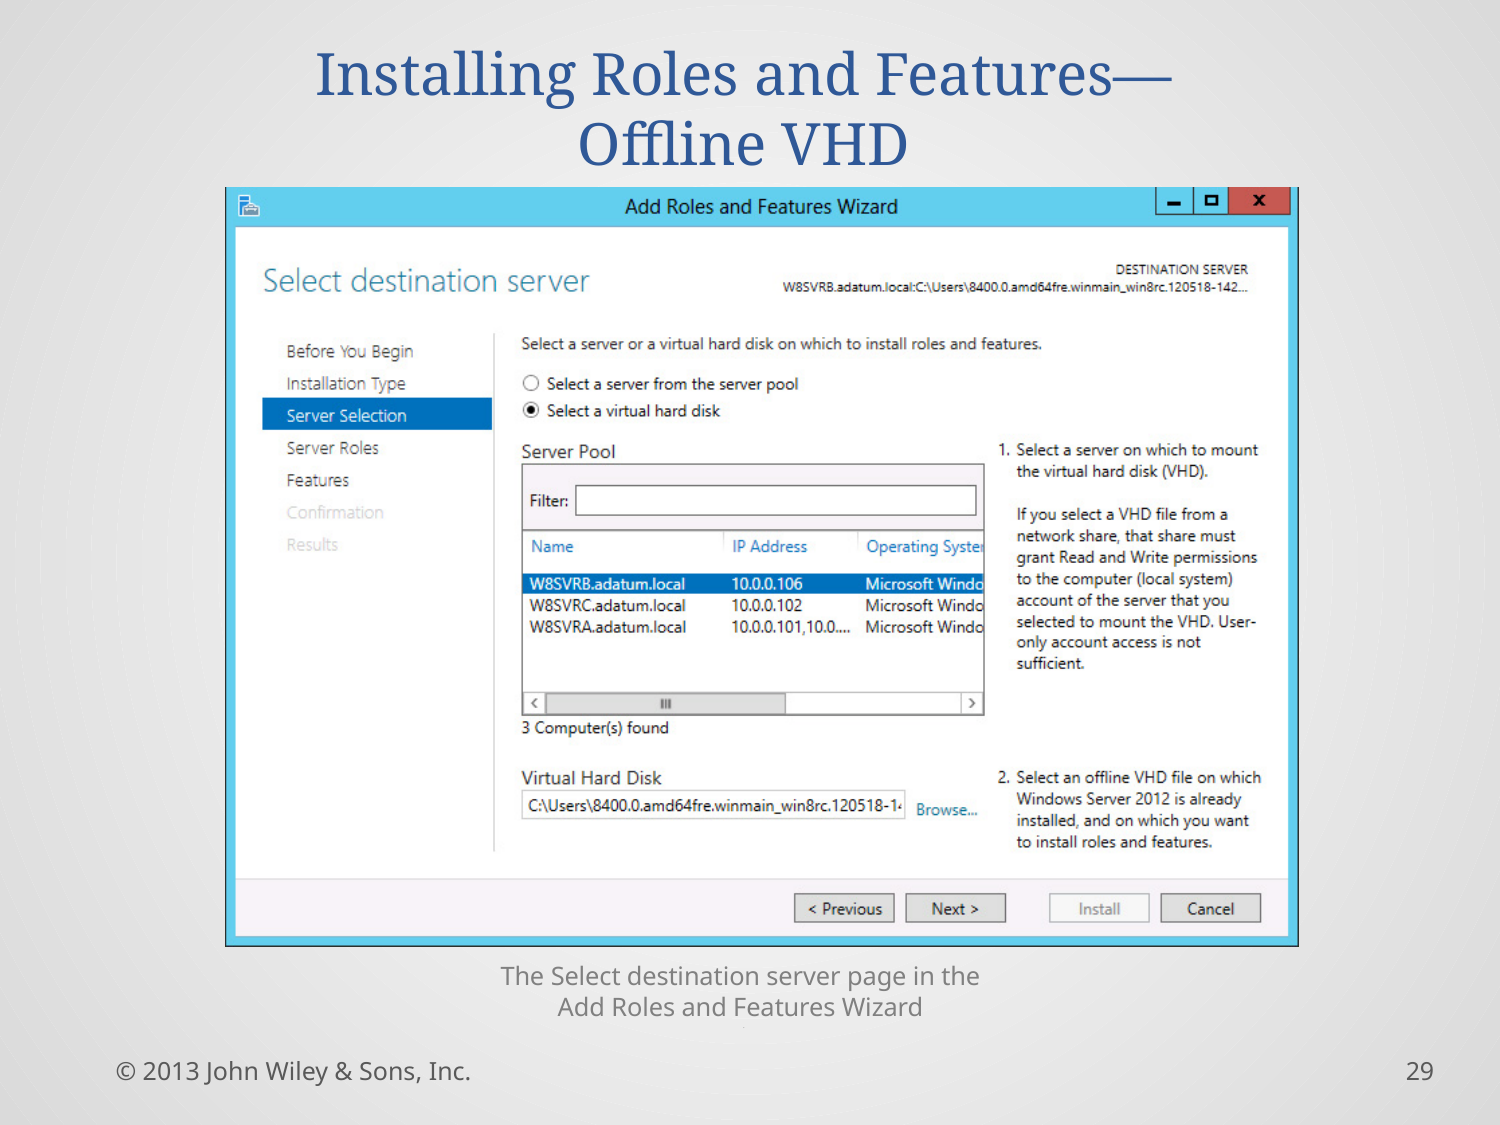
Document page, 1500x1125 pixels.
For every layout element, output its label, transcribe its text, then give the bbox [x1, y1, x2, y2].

title Installing Roles and Features— Offline VHD [275, 37, 1213, 185]
slide_number 29 [1401, 1042, 1494, 1103]
footer © 2013 John Wiley & Sons, Inc. [108, 1042, 576, 1103]
list The Select destination server page in the Add Roles and Features Wizard . [275, 1008, 1213, 1041]
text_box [224, 187, 1299, 1000]
